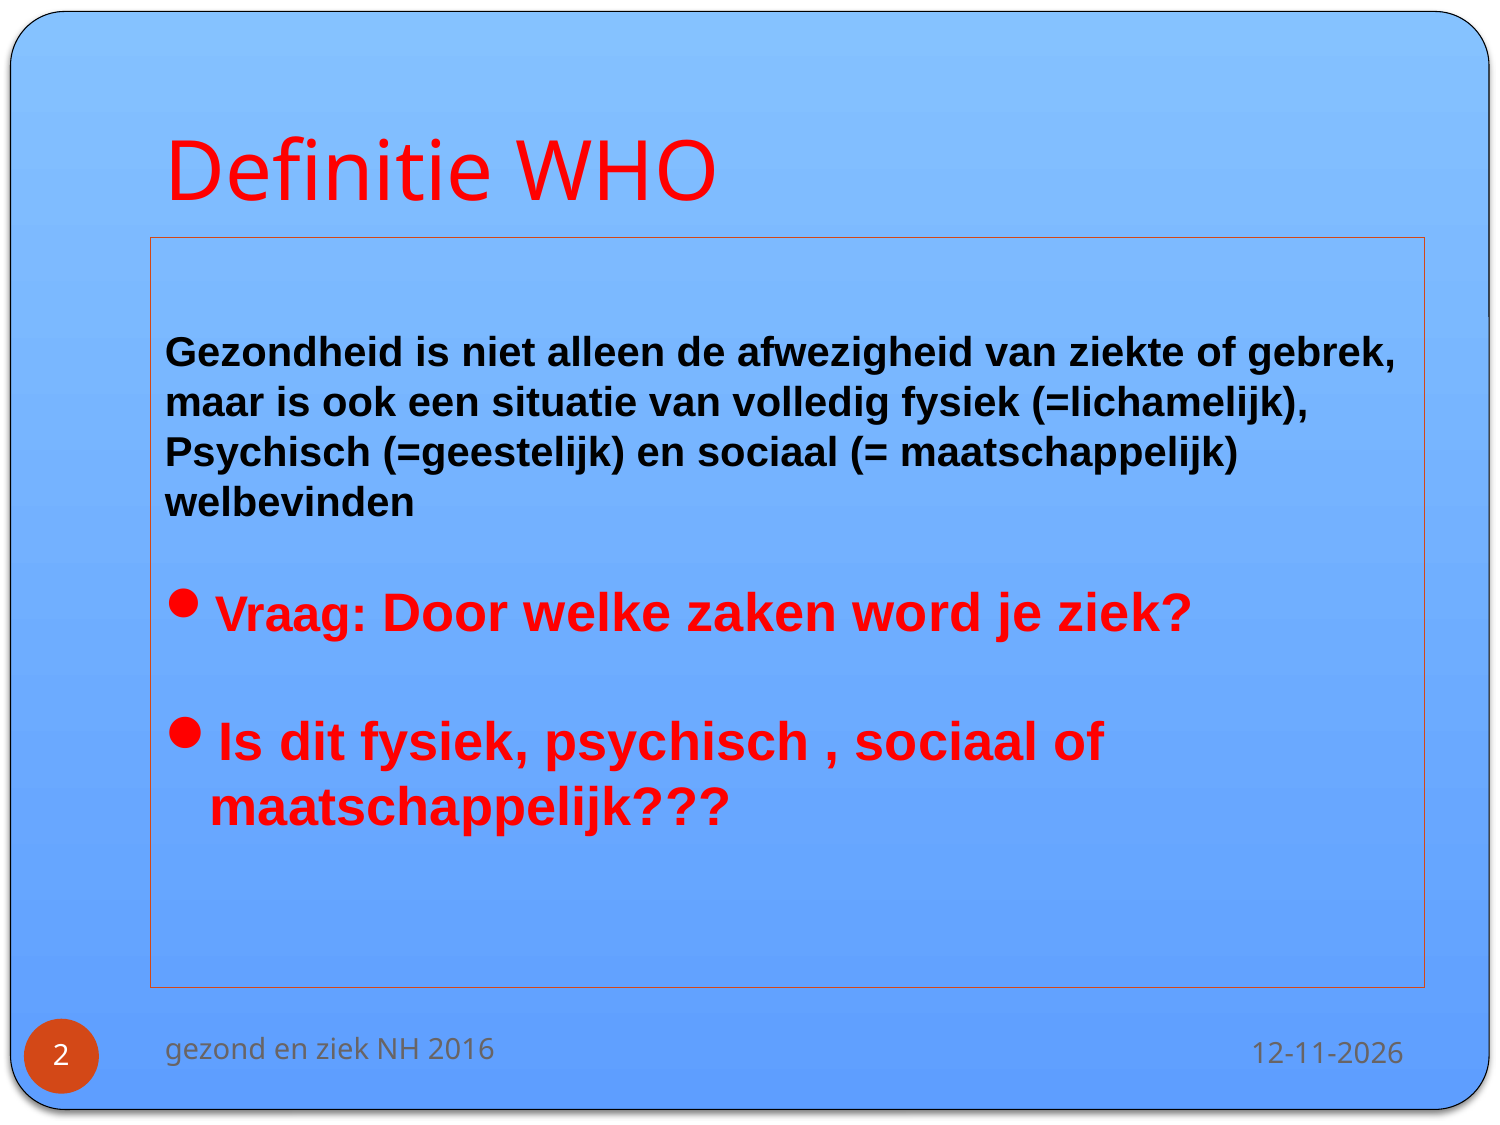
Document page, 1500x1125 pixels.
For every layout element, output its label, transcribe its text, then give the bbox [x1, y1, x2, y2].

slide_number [1012, 1015, 1419, 1094]
list Gezondheid is niet alleen de afwezigheid van ziekte of gebrek, maar is ook een situatie van volledig fysiek (=lichamelijk), Psychisch (=geestelijk) en sociaal (= maatschappelijk) welbevinden Vraag: Door welke zaken word je ziek? Is dit fysiek, psychisch , sociaal of maatschappelijk??? [150, 237, 1425, 988]
slide_number 2 [23, 1018, 99, 1094]
title Definitie WHO [150, 45, 1425, 233]
footer gezond en ziek NH 2016 [150, 1012, 800, 1088]
